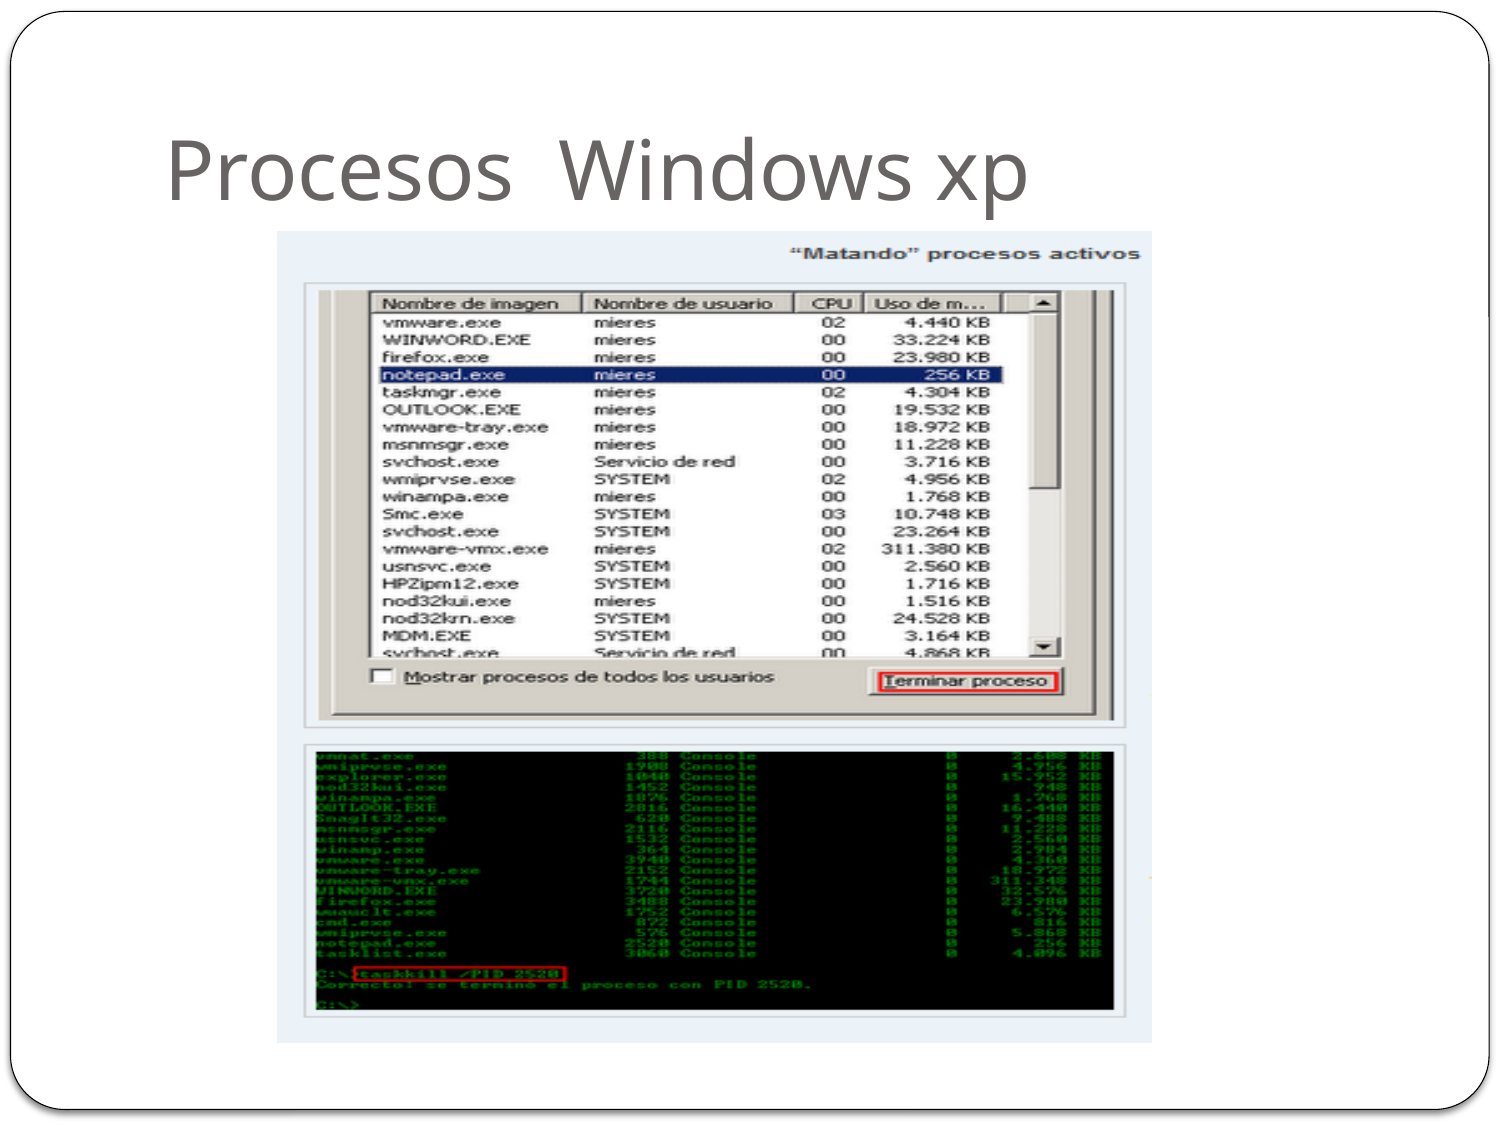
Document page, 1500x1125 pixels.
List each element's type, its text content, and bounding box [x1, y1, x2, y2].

title Procesos Windows xp [150, 45, 1425, 233]
picture [277, 231, 1152, 1043]
